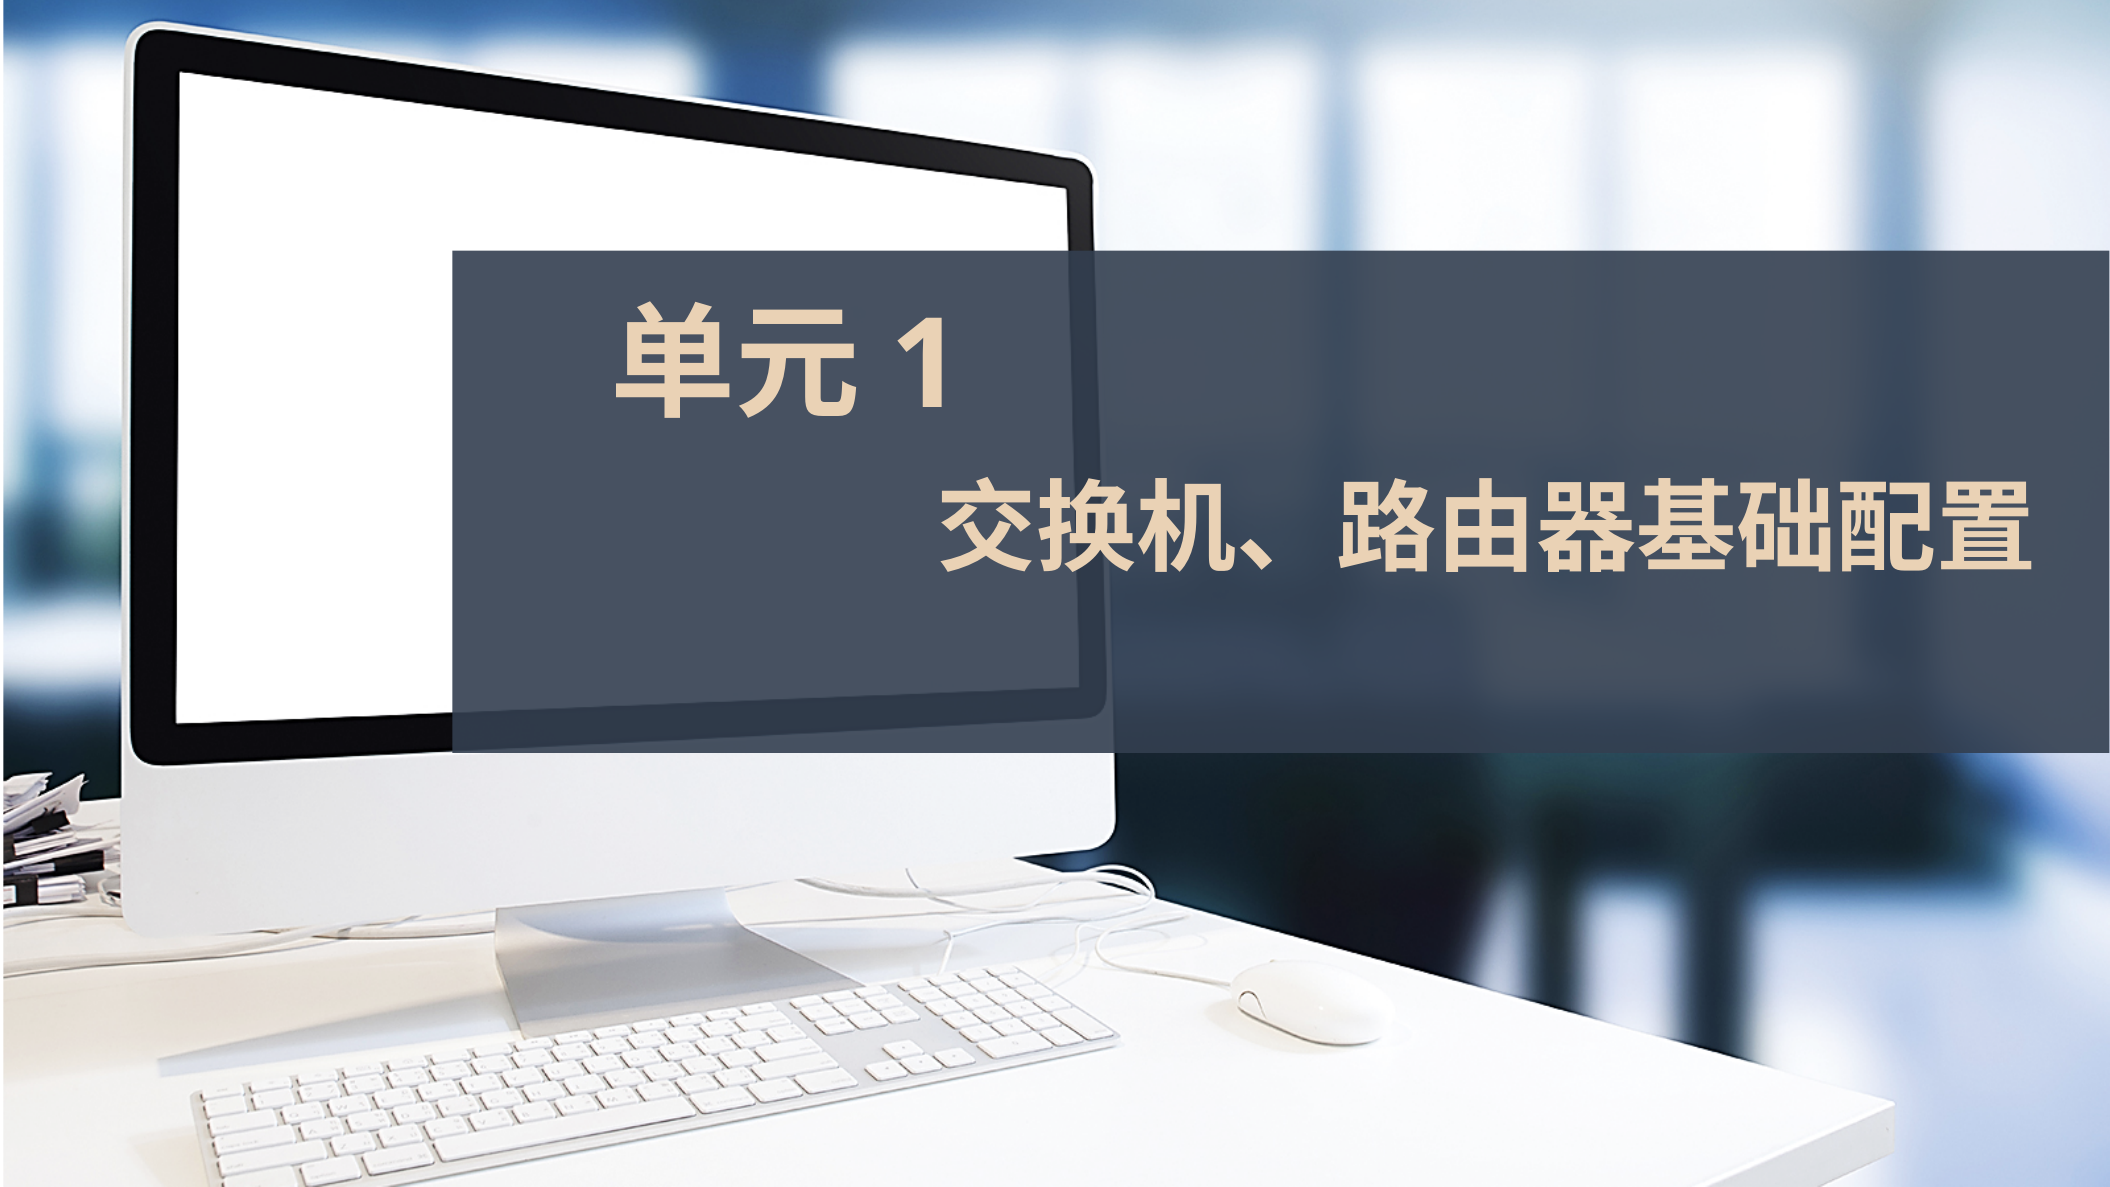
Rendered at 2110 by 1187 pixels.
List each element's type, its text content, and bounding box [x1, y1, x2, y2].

text_box [2, 0, 2110, 1187]
text_box 单元1 [610, 282, 984, 433]
text_box 交换机、路由器基础配置 [936, 463, 2061, 584]
text_box [451, 250, 2110, 754]
